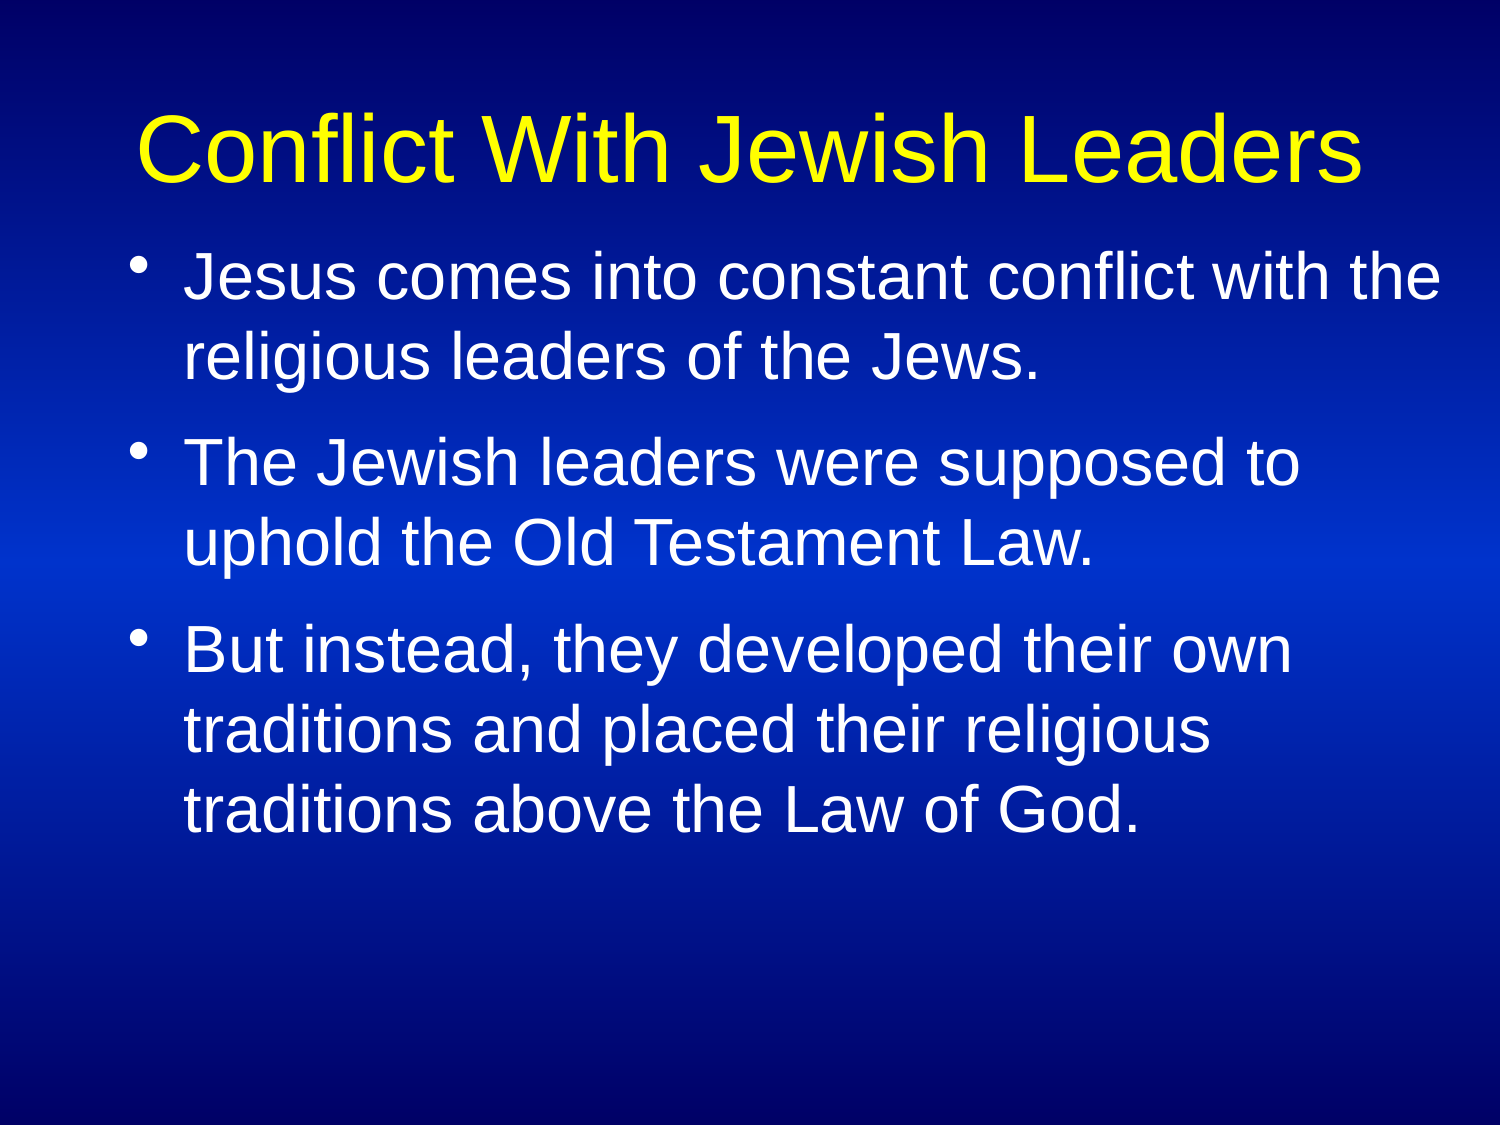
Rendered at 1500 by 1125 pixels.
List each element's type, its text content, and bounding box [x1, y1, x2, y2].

list Jesus comes into constant conflict with the religious leaders of the Jews. The Jewish leaders were supposed to uphold the Old Testament Law. But instead, they developed their own traditions and placed their religious traditions above the Law of God. [112, 224, 1463, 1038]
title Conflict With Jewish Leaders [37, 50, 1463, 238]
